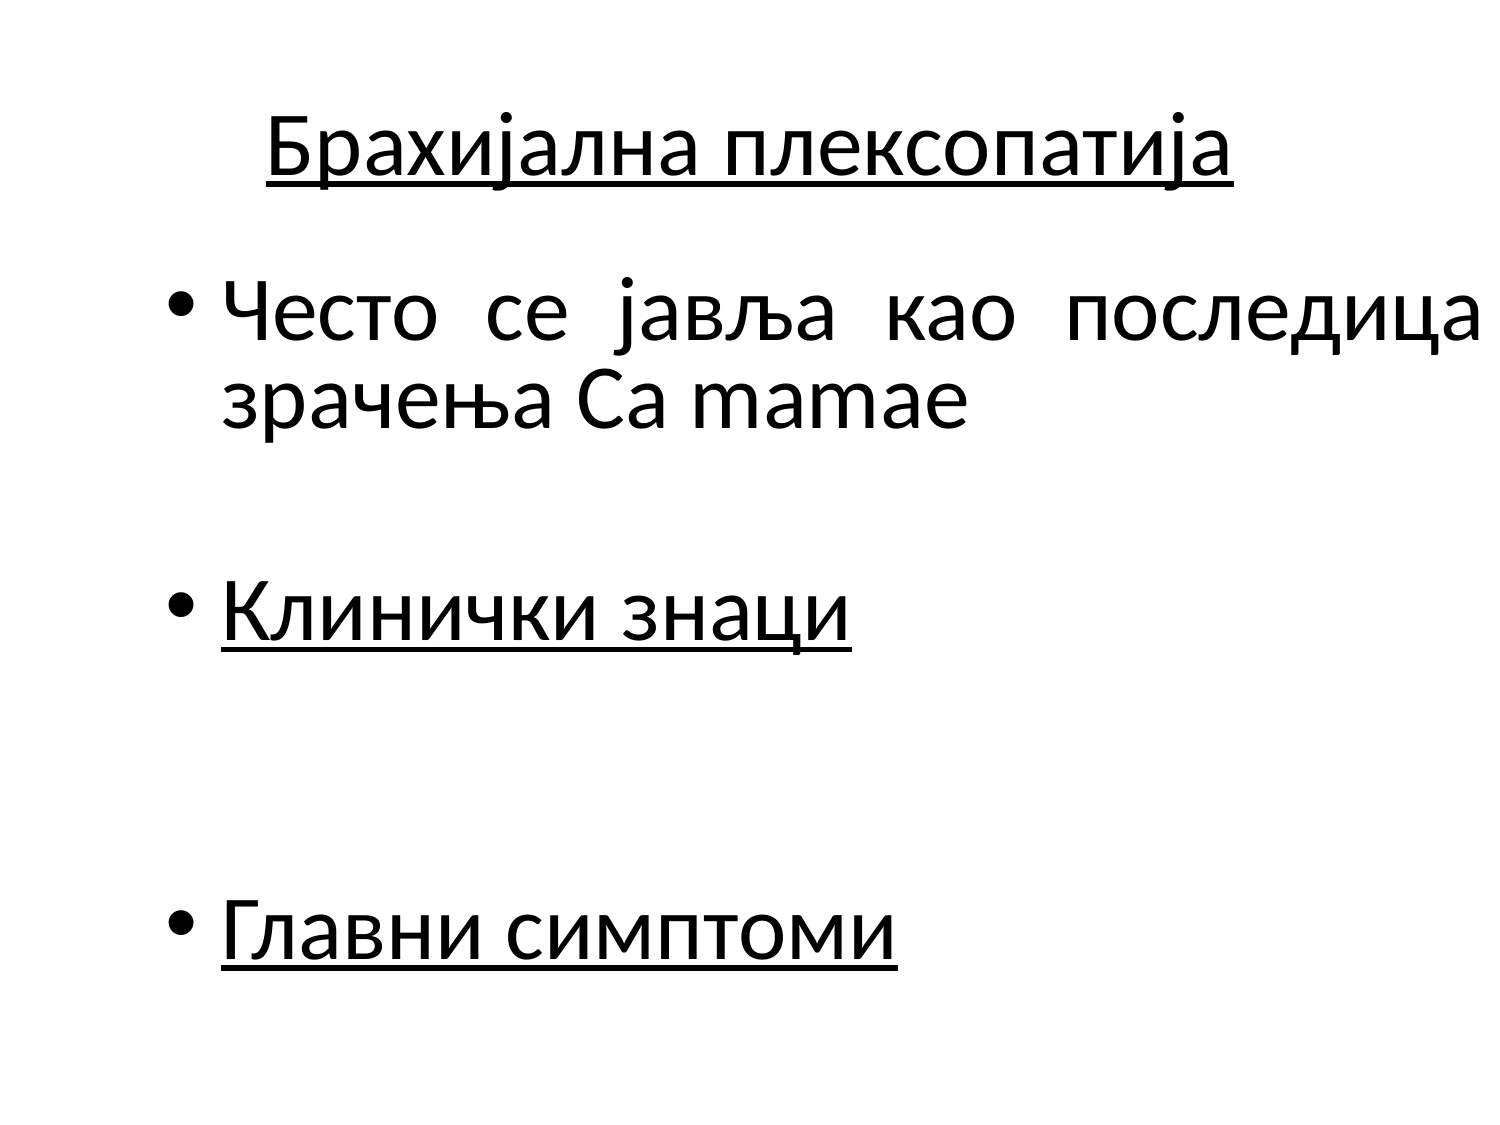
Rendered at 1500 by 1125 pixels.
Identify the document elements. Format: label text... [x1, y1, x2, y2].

list Често се јавља као последица зрачења Ca mamae Клинички знаци Главни симптоми [150, 262, 1500, 1071]
title Брахијална плексопатија [75, 45, 1425, 233]
